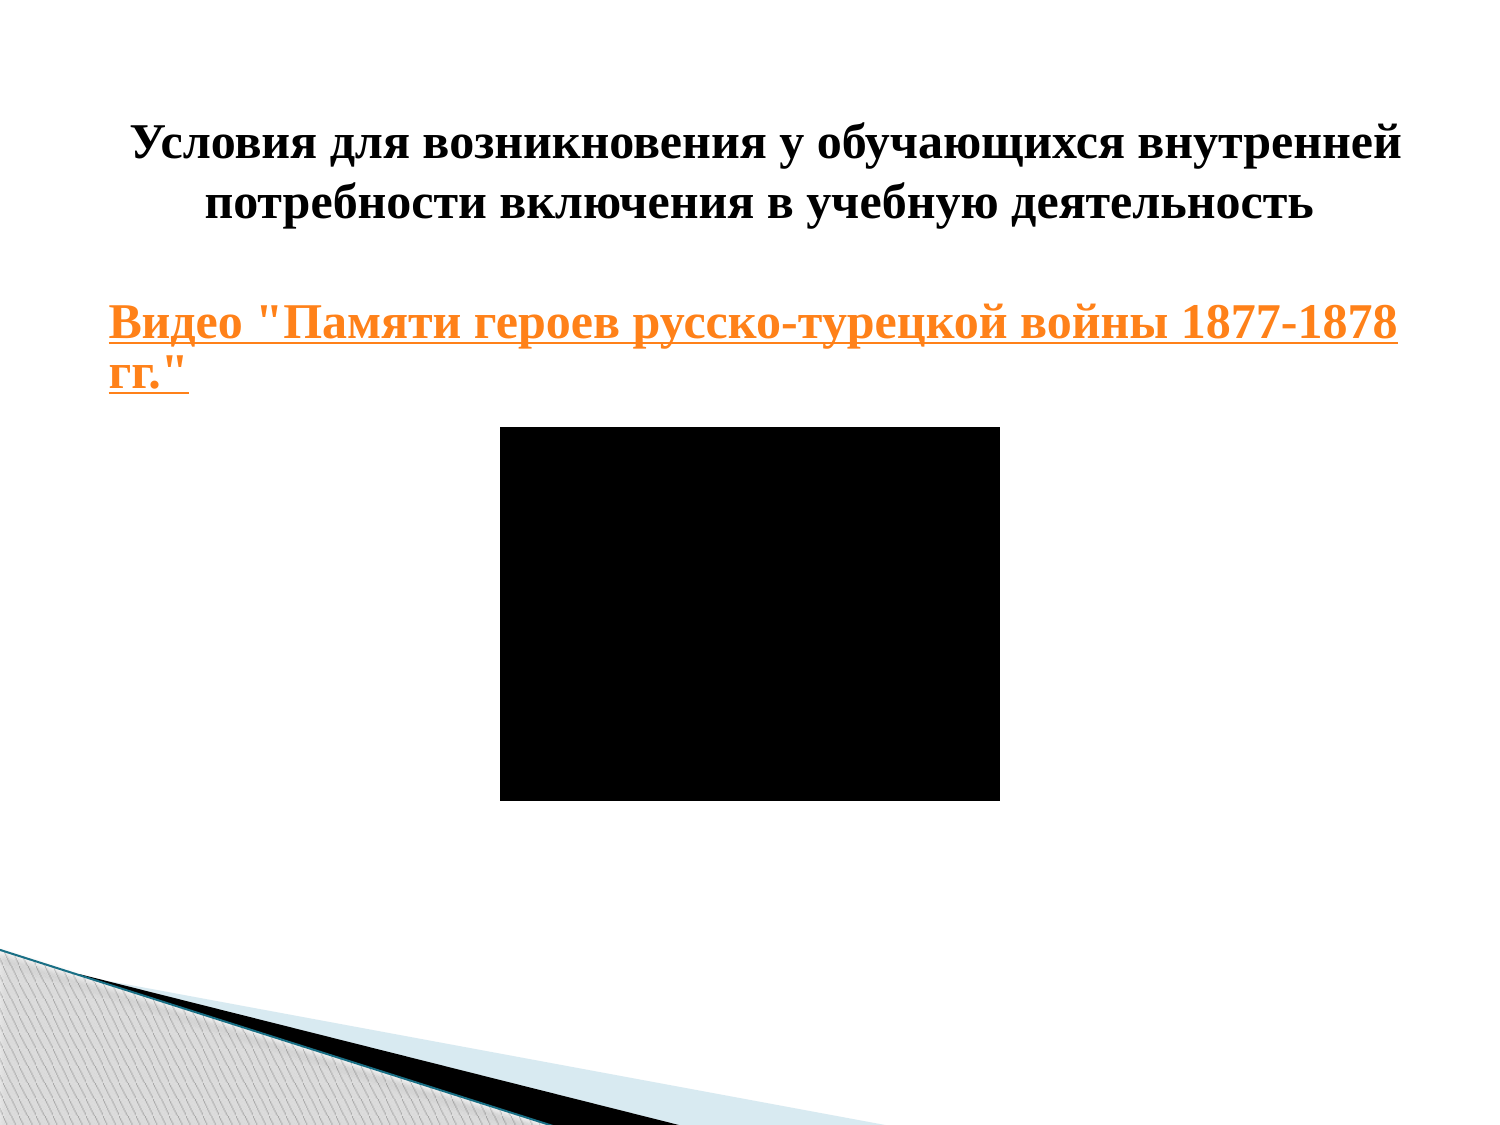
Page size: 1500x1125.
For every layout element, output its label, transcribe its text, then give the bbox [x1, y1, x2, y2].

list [499, 426, 1001, 802]
title Условия для возникновения у обучающихся внутренней потребности включения в учебную деятельность Видео "Памяти героев русско-турецкой войны 1877-1878гг." [93, 70, 1426, 387]
